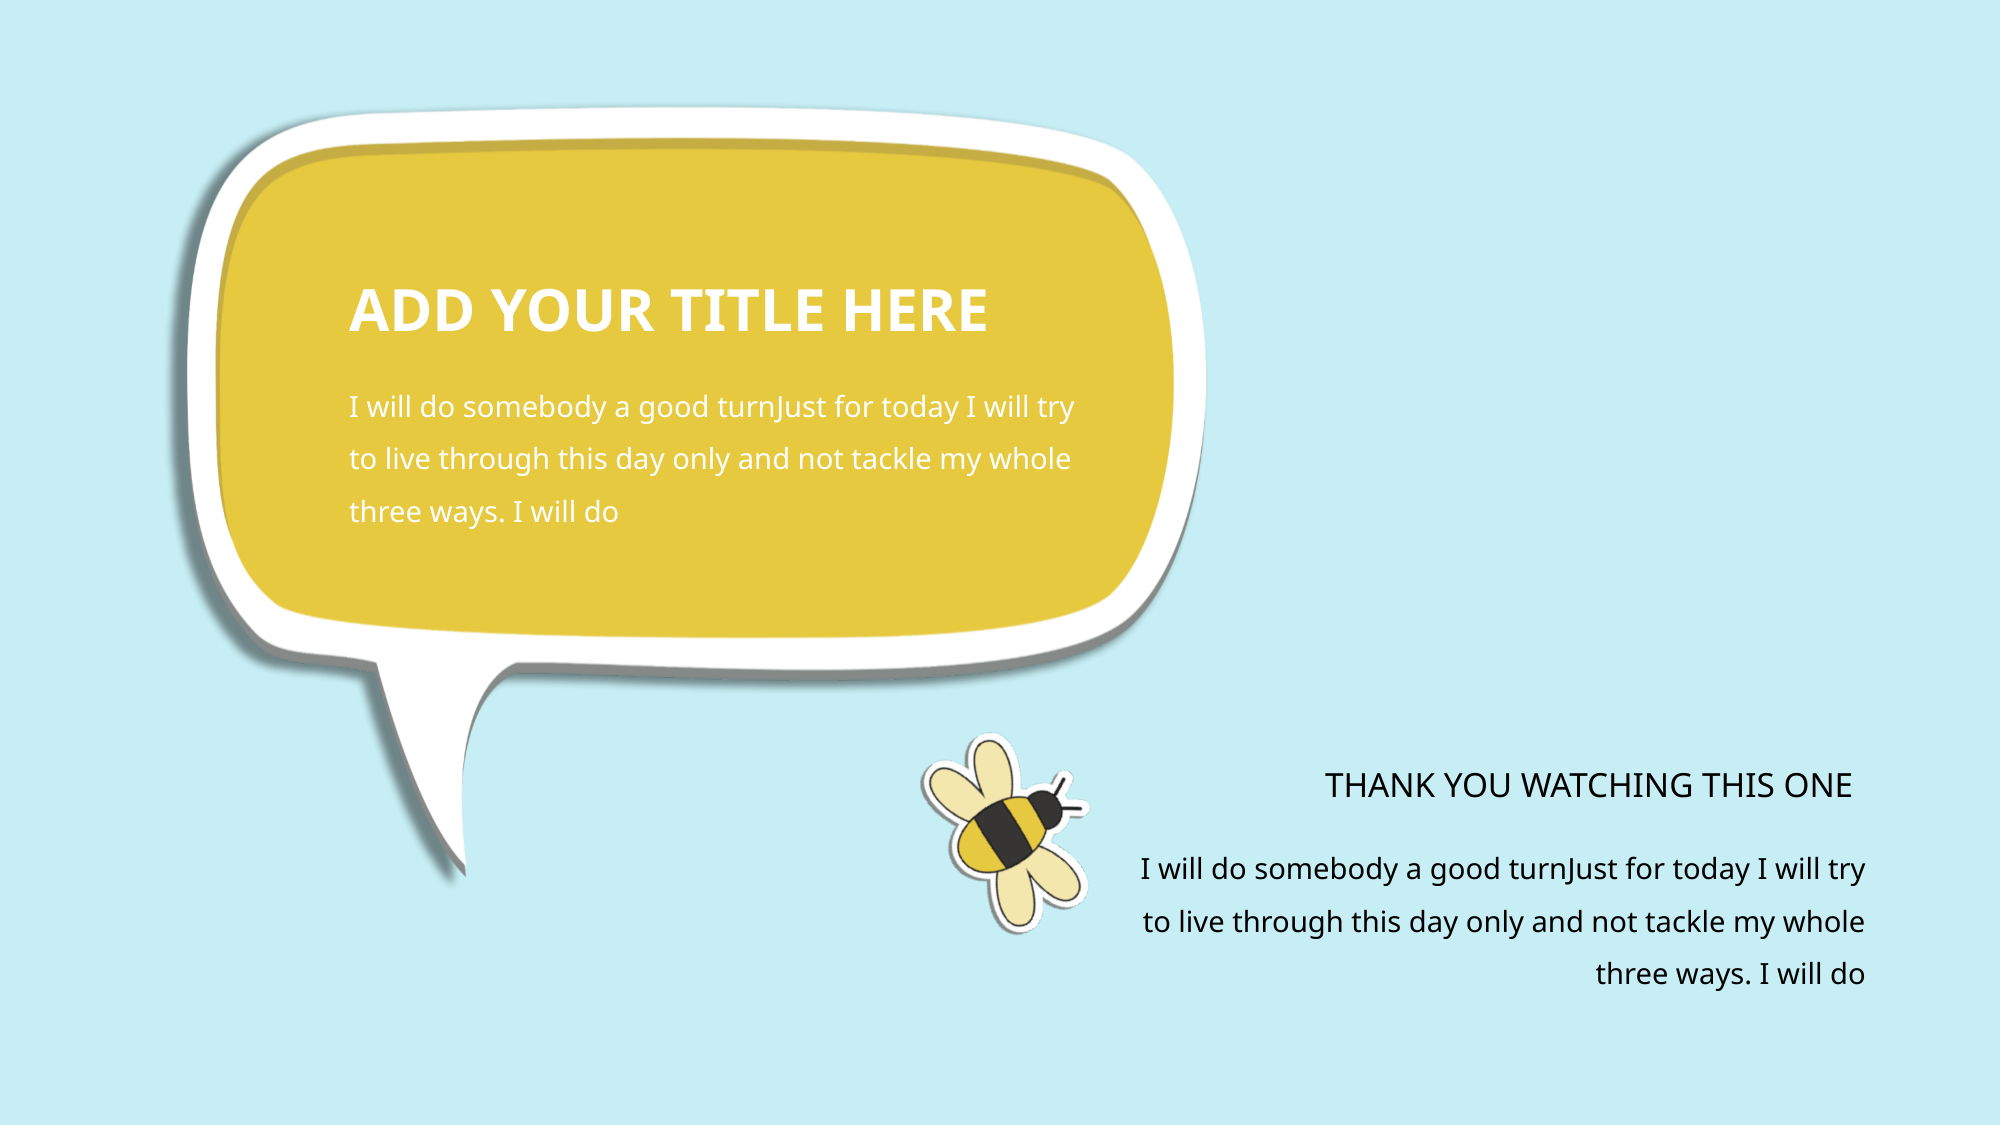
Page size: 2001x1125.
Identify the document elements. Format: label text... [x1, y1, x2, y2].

text_box THANK YOU WATCHING THIS ONE [1228, 756, 1878, 812]
text_box I will do somebody a good turnJust for today I will try to live through this day only and not tackle my whole three ways. I will do [1095, 826, 1881, 999]
picture [168, 98, 1212, 964]
